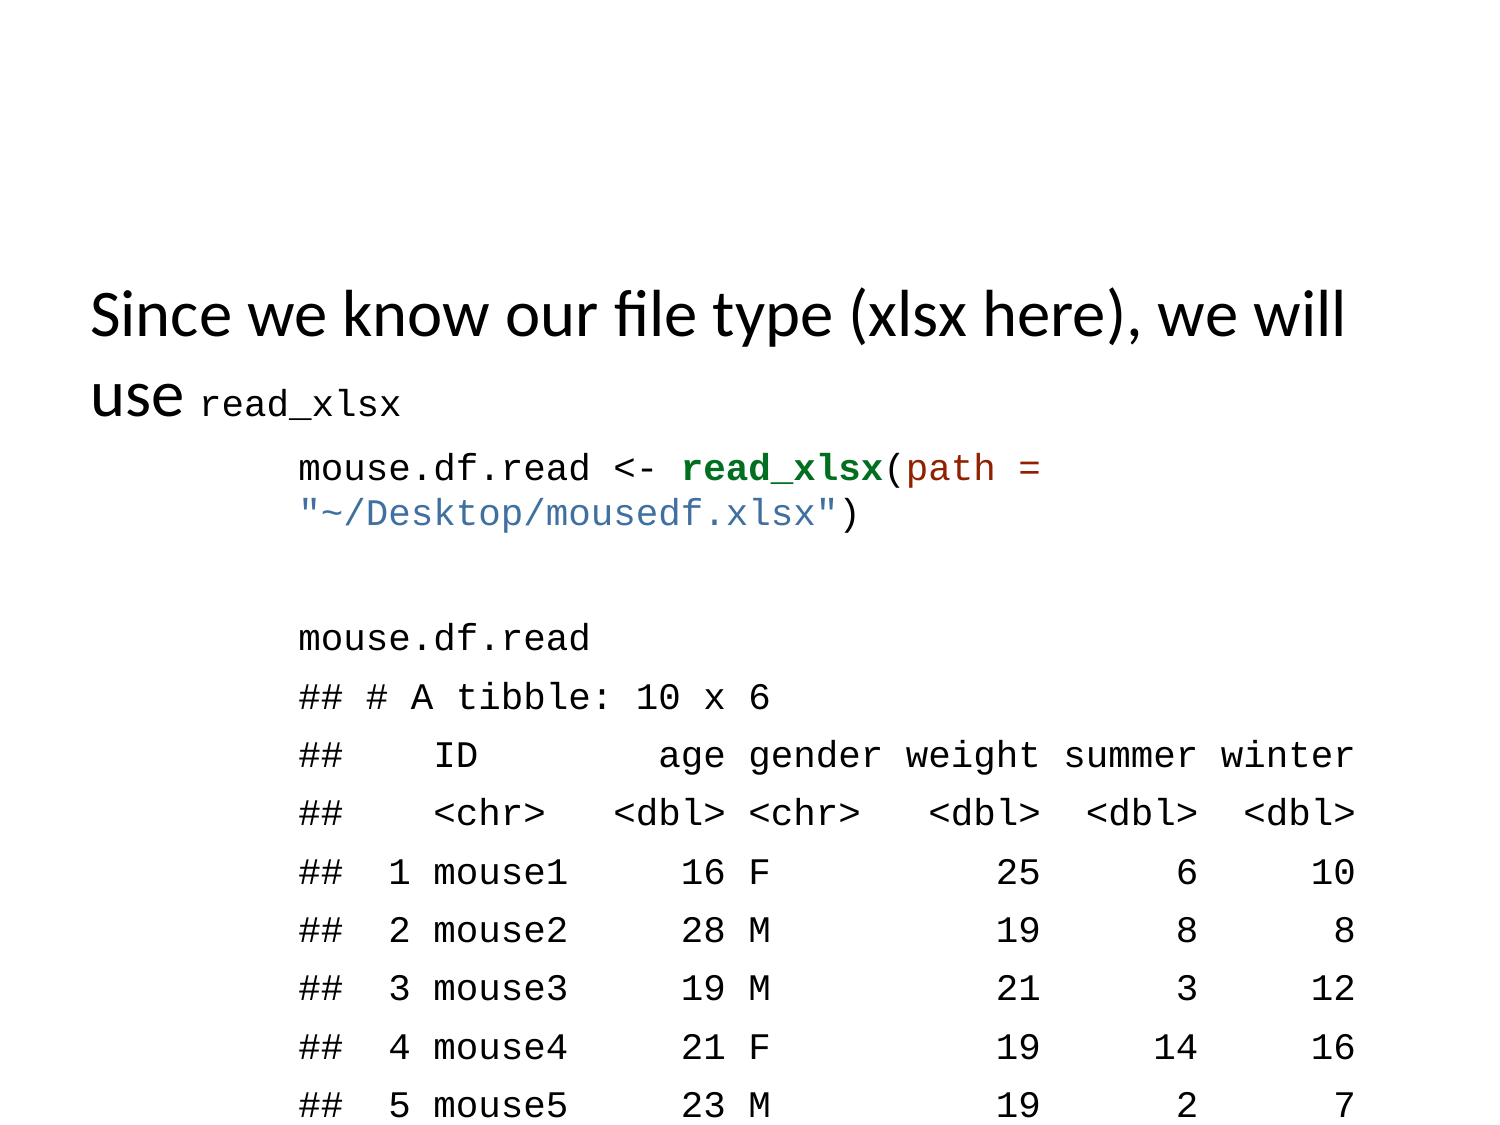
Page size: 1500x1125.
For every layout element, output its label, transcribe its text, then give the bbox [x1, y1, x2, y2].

list Since we know our file type (xlsx here), we will use read_xlsx mouse.df.read <- read_xlsx(path = "~/Desktop/mousedf.xlsx") mouse.df.read ## # A tibble: 10 x 6 ## ID age gender weight summer winter ## <chr> <dbl> <chr> <dbl> <dbl> <dbl> ## 1 mouse1 16 F 25 6 10 ## 2 mouse2 28 M 19 8 8 ## 3 mouse3 19 M 21 3 12 ## 4 mouse4 21 F 19 14 16 ## 5 mouse5 23 M 19 2 7 ## 6 mouse6 20 F 27 7 11 ## 7 mouse7 25 F 22 7 12 ## 8 mouse8 24 M 21 8 12 ## 9 mouse9 27 M 17 5 5 ## 10 mouse10 22 F 22 10 7 [75, 262, 1425, 1005]
